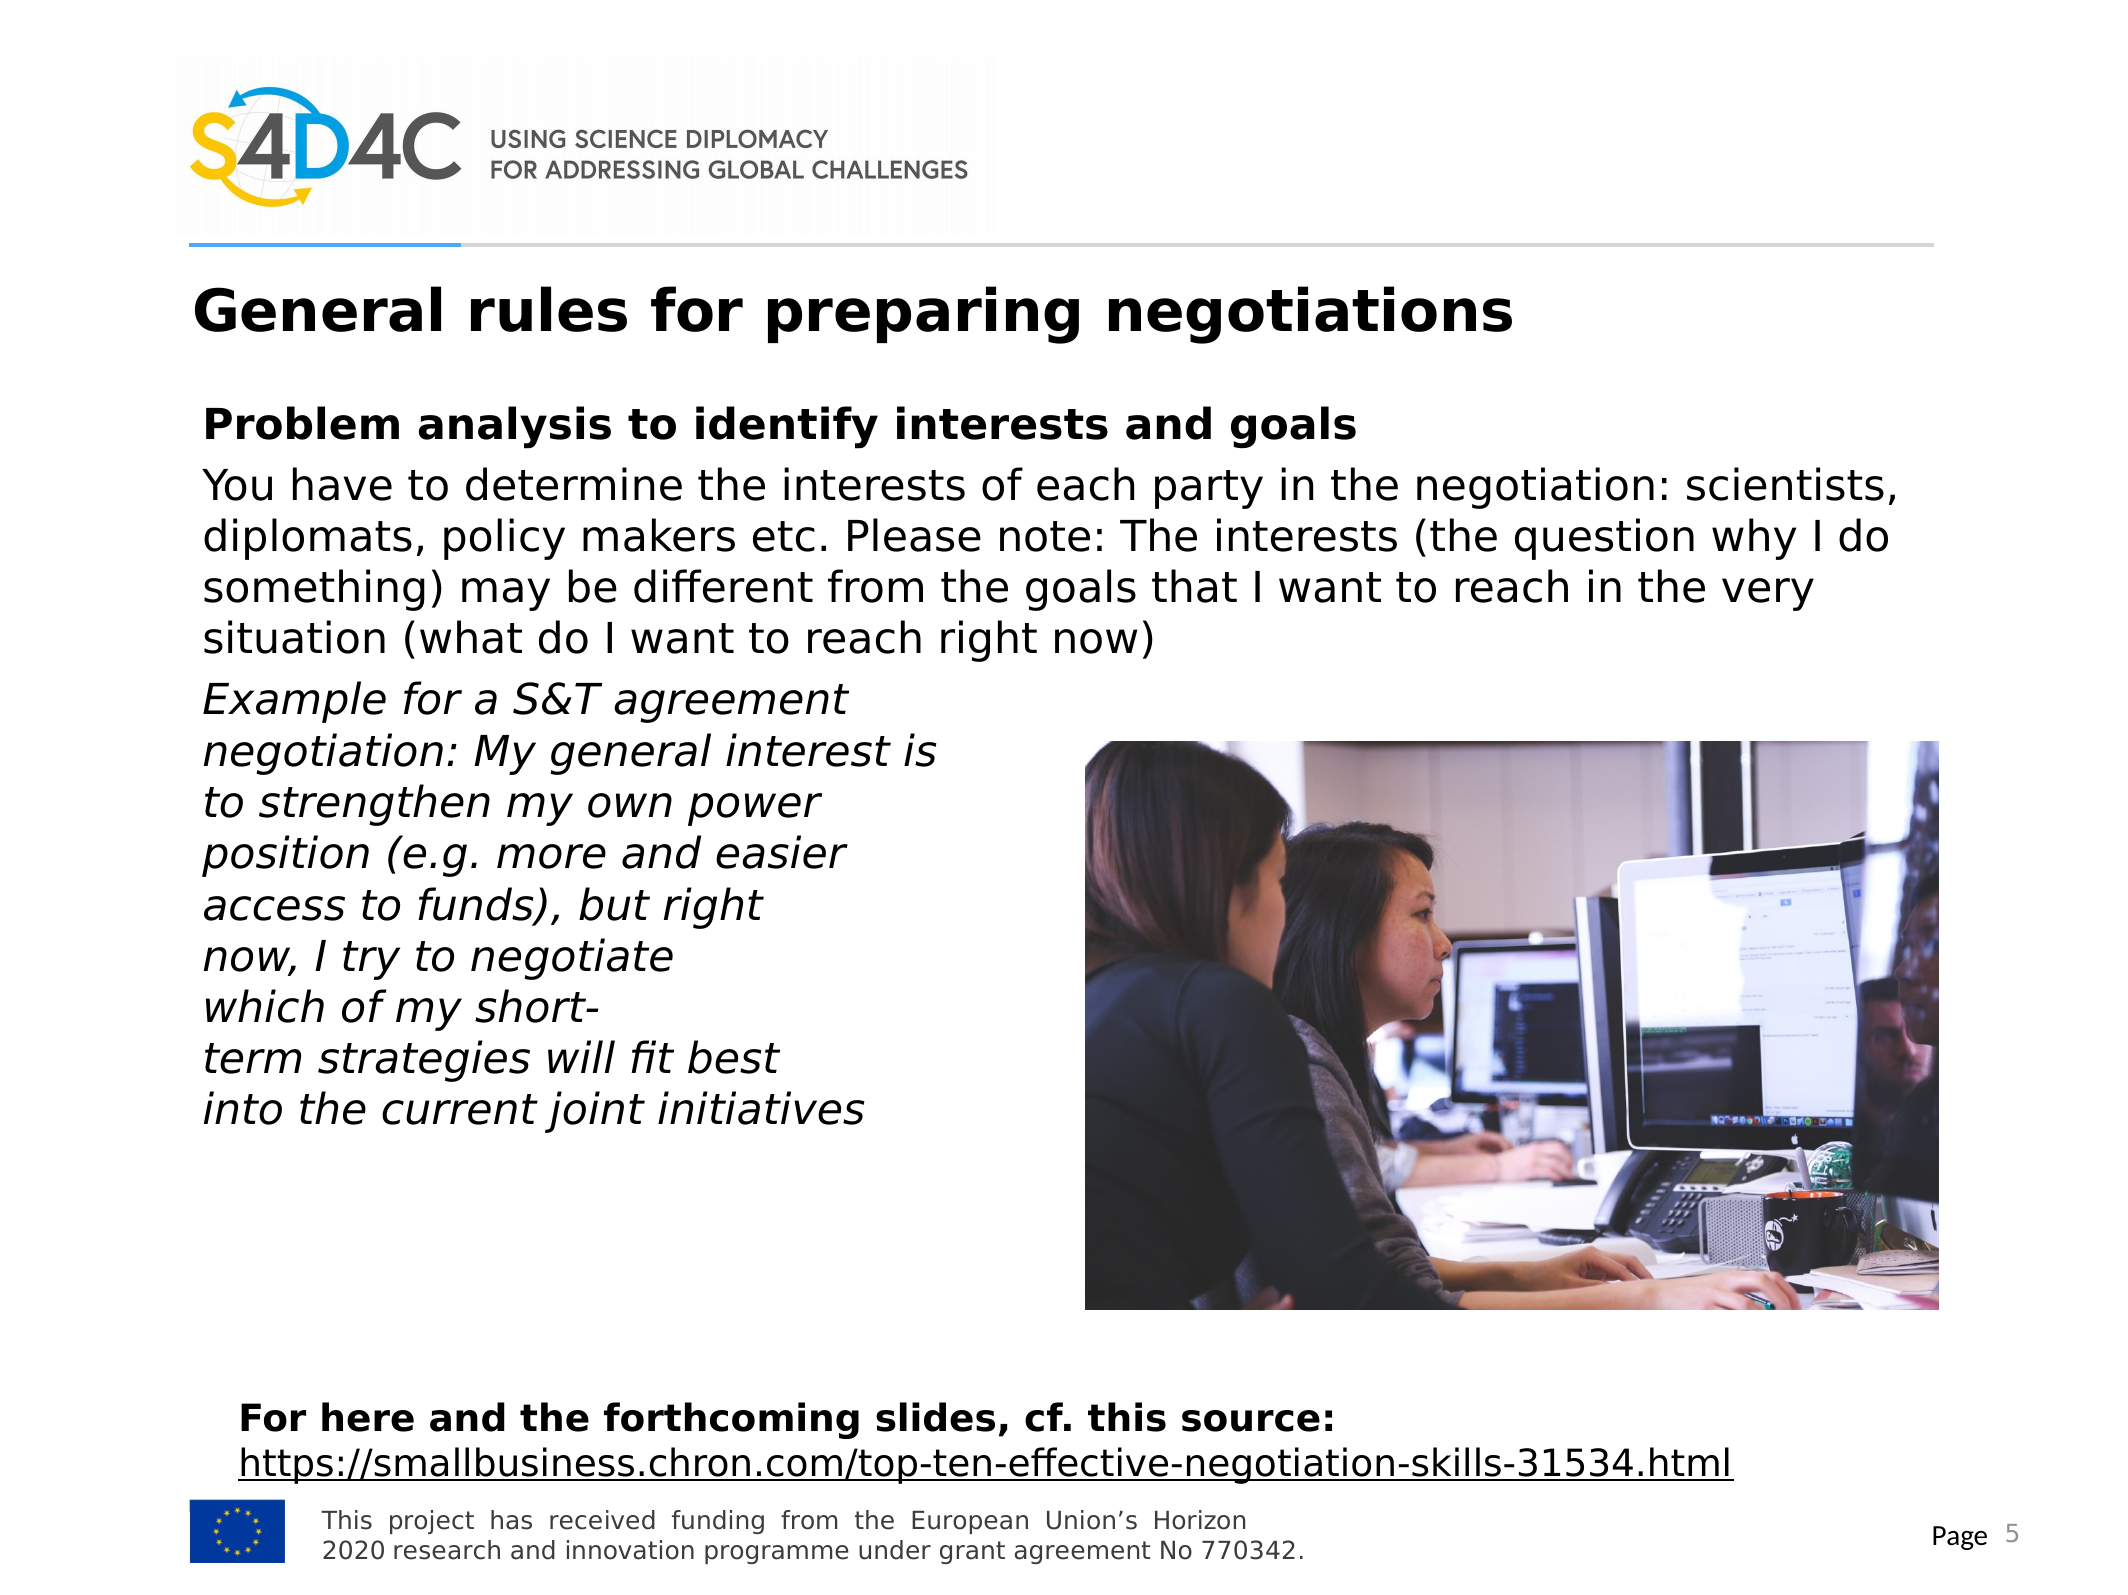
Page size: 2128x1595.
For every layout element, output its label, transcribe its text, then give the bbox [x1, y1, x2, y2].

text_box General rules for preparing negotiations [189, 273, 1914, 344]
footer This project has received funding from the European Union’s Horizon 2020 research and innovation programme under grant agreement No 770342. [319, 1504, 1328, 1564]
picture [189, 1499, 285, 1563]
picture [161, 57, 997, 235]
slide_number 5 [1531, 1517, 2021, 1548]
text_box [189, 396, 1980, 1486]
